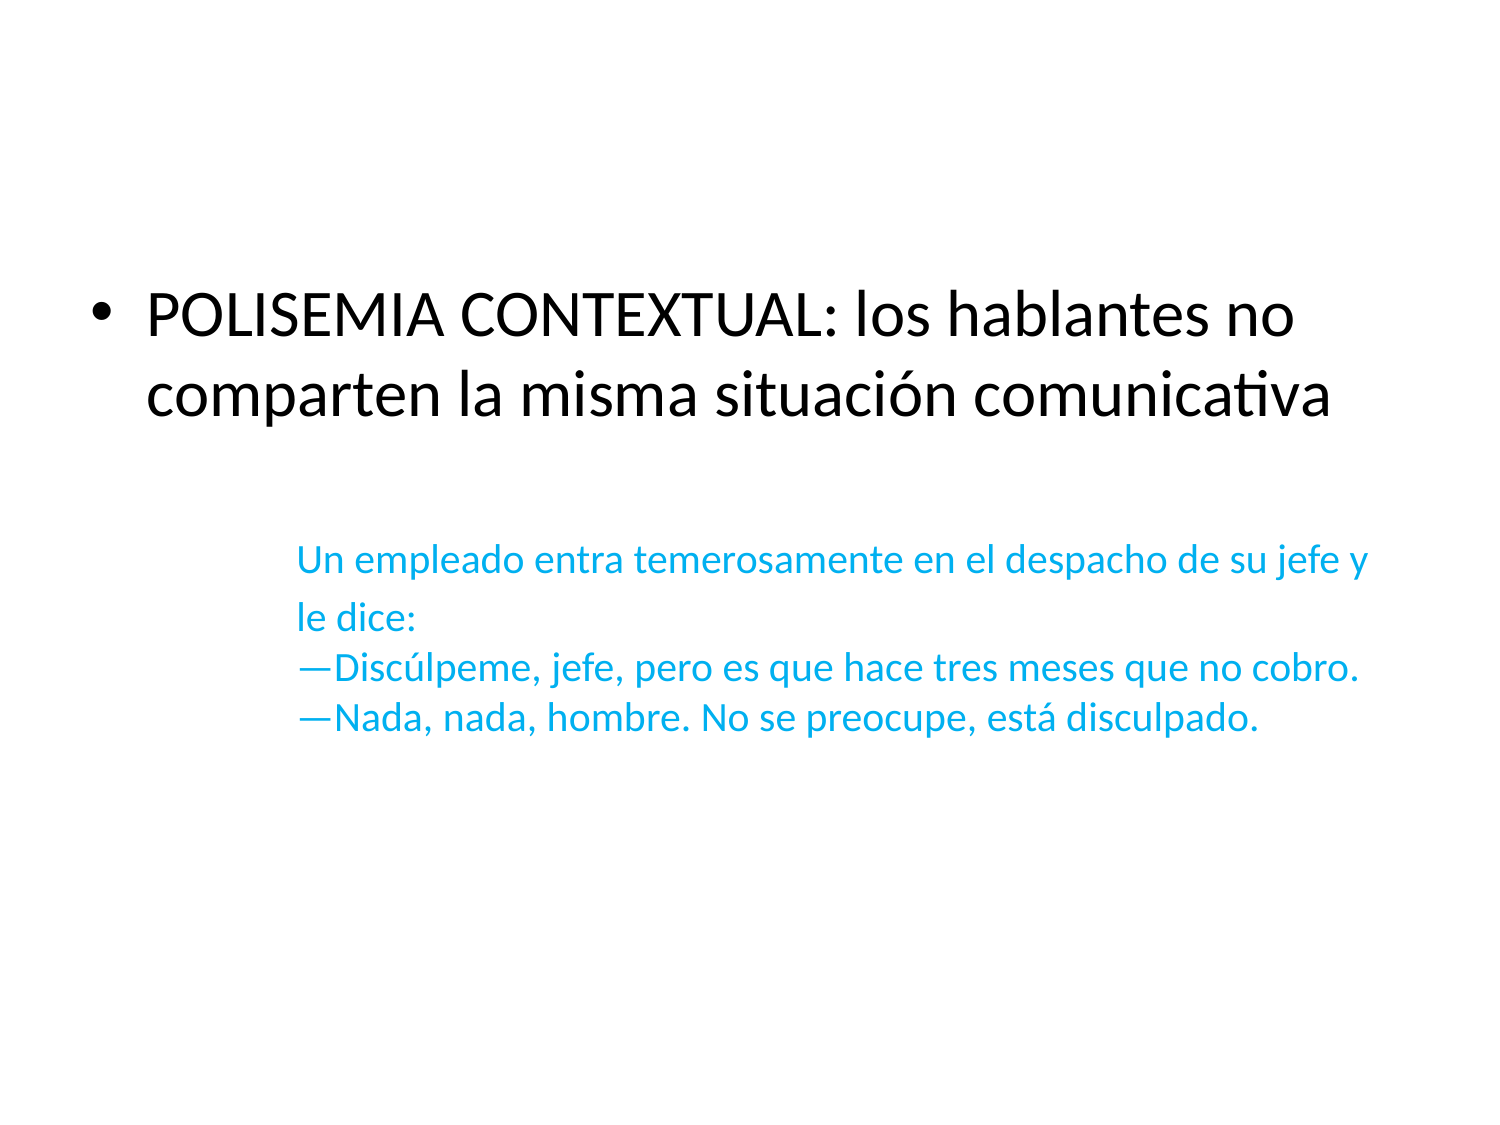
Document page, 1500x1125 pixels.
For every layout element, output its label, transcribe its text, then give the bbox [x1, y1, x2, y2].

list POLISEMIA CONTEXTUAL: los hablantes no comparten la misma situación comunicativa Un empleado entra temerosamente en el despacho de su jefe y le dice: —Discúlpeme, jefe, pero es que hace tres meses que no cobro. —Nada, nada, hombre. No se preocupe, está disculpado. [75, 262, 1425, 1005]
